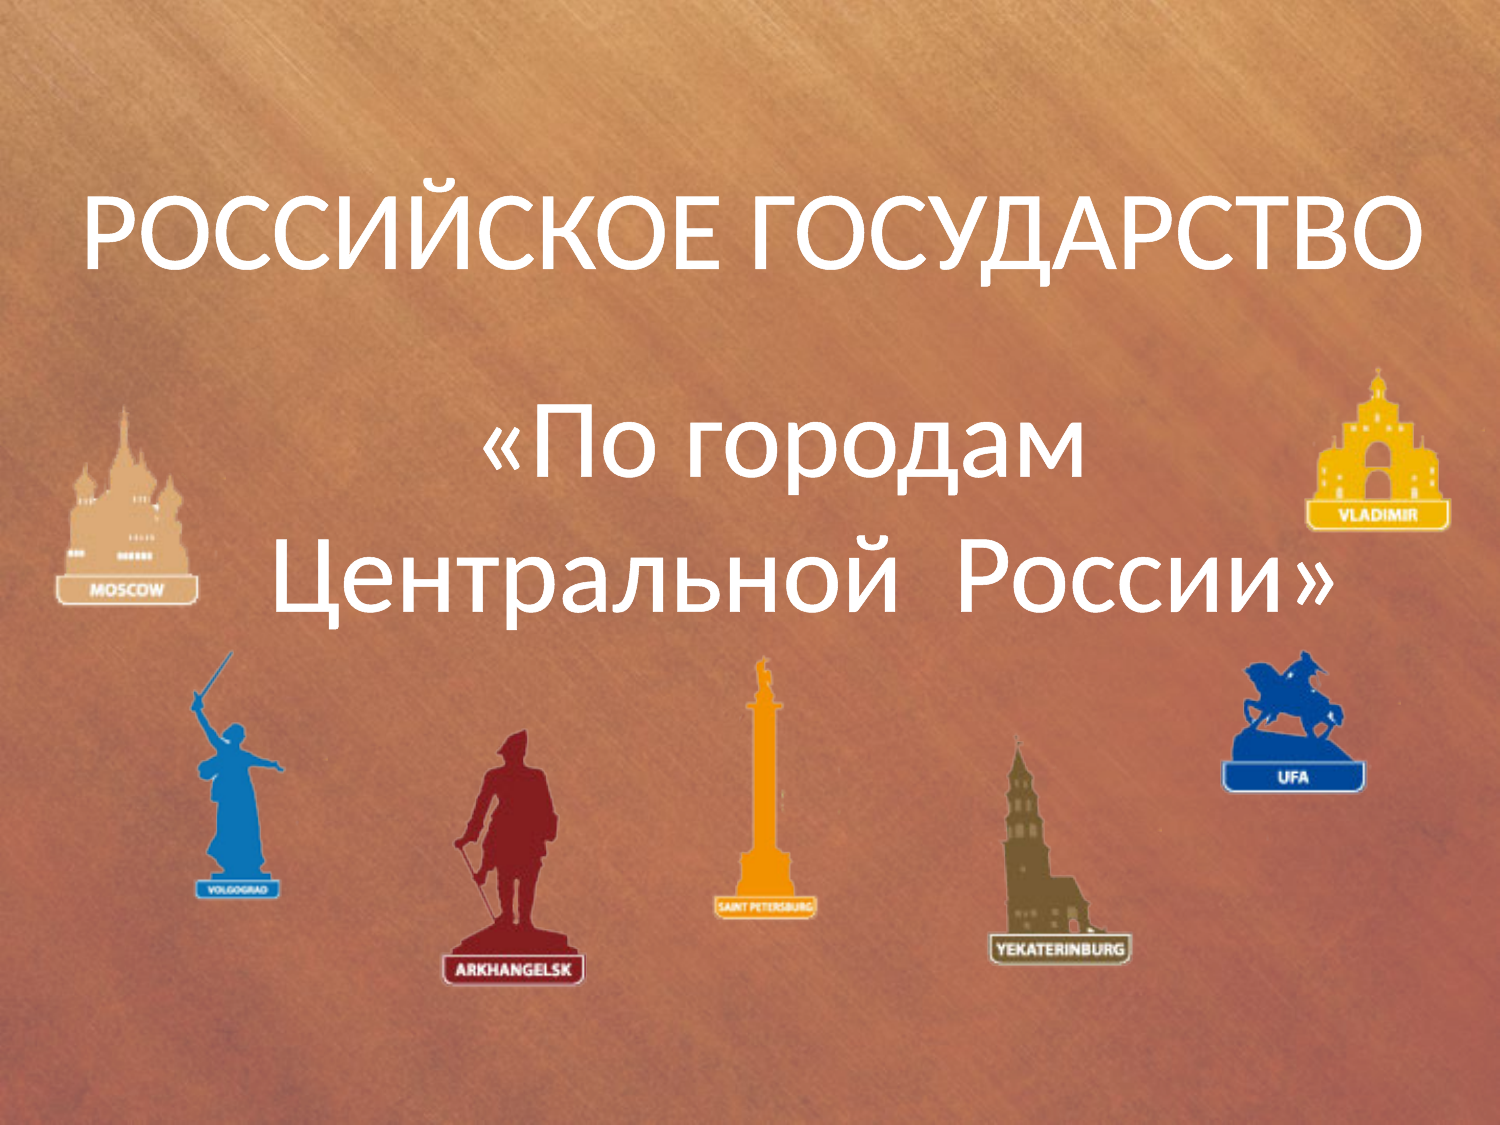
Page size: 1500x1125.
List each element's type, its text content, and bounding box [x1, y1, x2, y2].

picture [123, 644, 328, 920]
picture [1195, 315, 1485, 864]
text_box РОССИЙСКОЕ ГОСУДАРСТВО [21, 148, 1485, 299]
picture [667, 647, 872, 924]
picture [21, 362, 226, 639]
picture [956, 715, 1162, 991]
picture [407, 716, 612, 993]
text_box «По городам Центральной России» [253, 356, 1274, 642]
